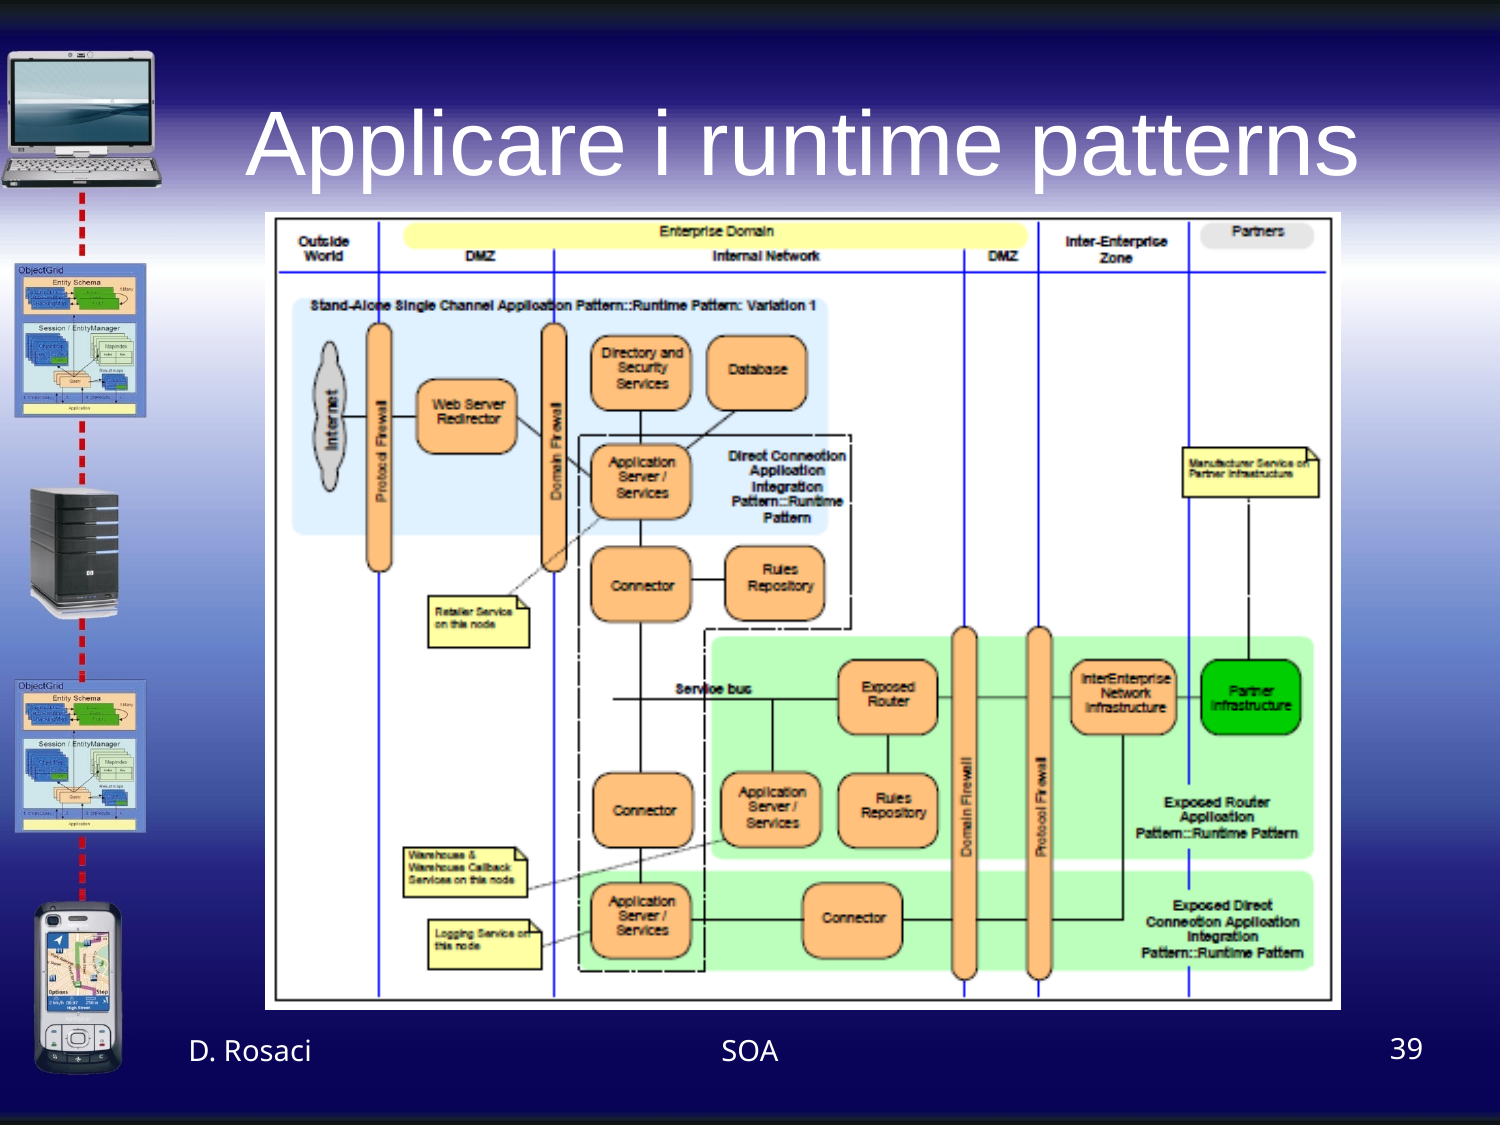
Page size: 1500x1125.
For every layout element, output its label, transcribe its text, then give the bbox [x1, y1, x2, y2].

picture [0, 0, 1500, 1125]
title Applicare i runtime patterns [182, 44, 1426, 233]
slide_number D. Rosaci [74, 1024, 426, 1103]
footer SOA [512, 1024, 988, 1103]
